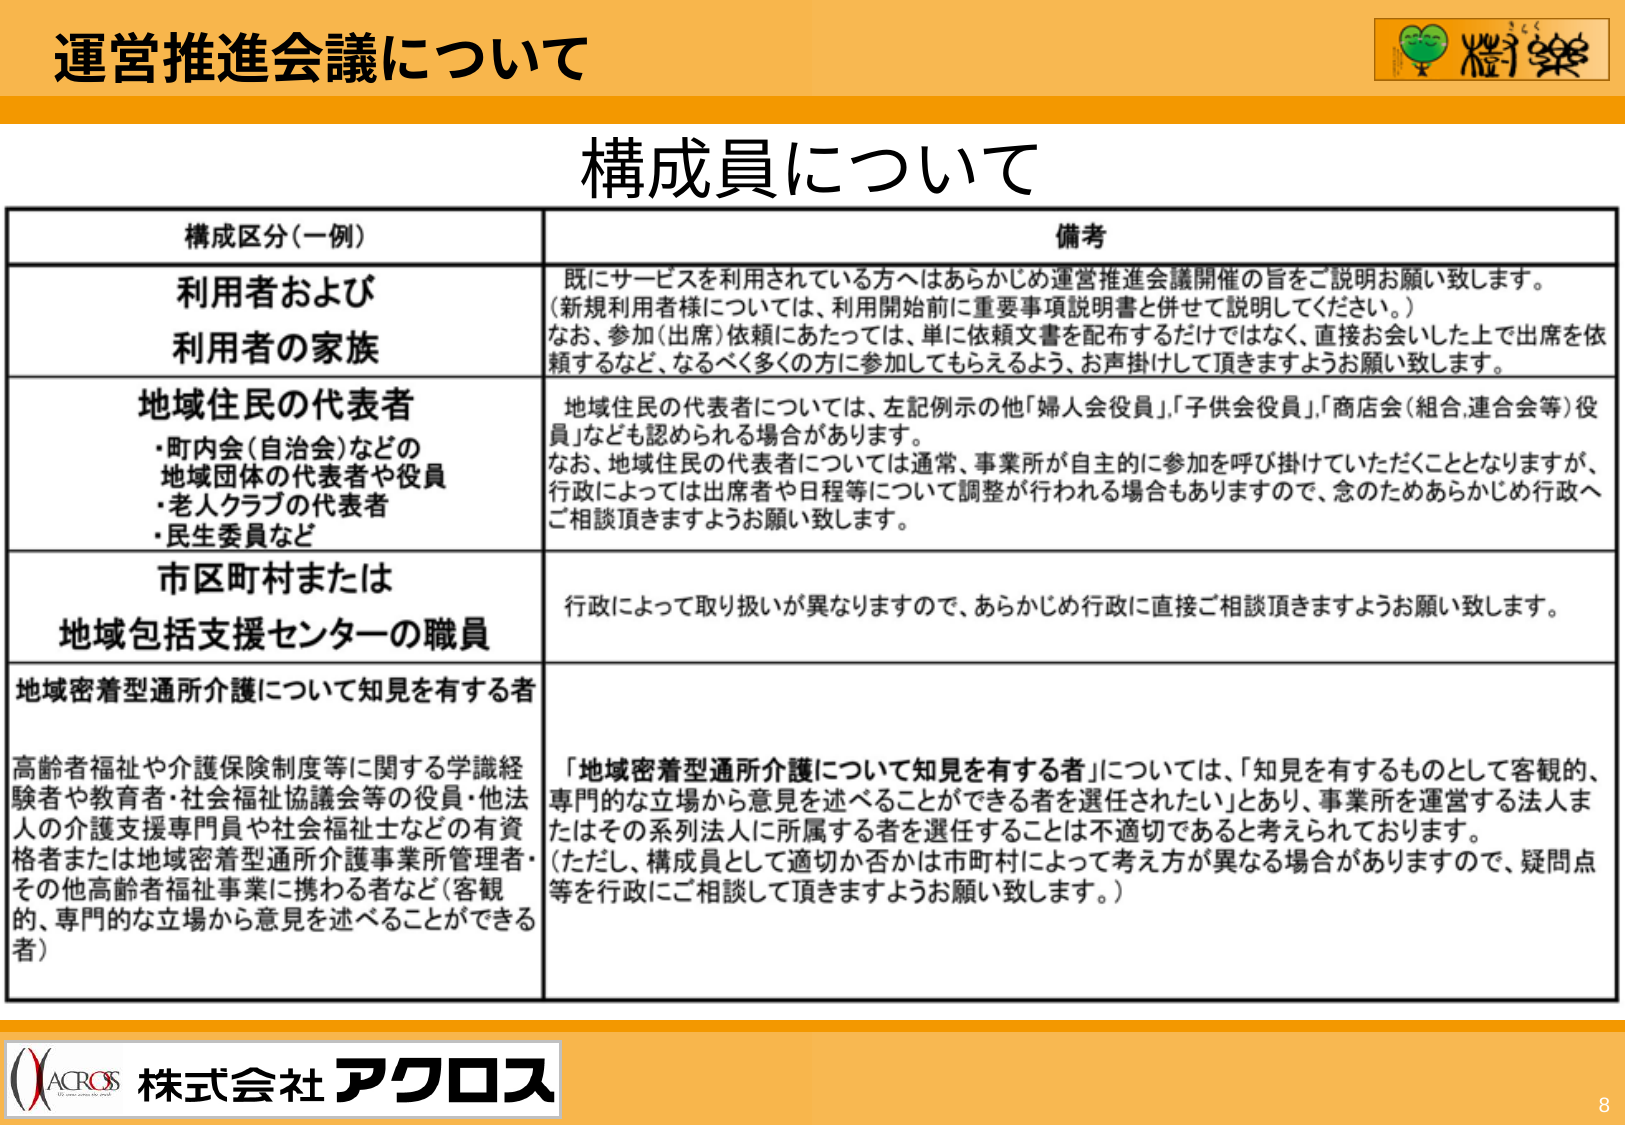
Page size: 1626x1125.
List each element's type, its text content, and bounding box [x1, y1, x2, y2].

text_box 構成員について [81, 120, 1544, 199]
text_box 運営推進会議について [38, 0, 1004, 96]
slide_number 8 [1452, 1082, 1625, 1125]
picture [0, 201, 1625, 1011]
picture [0, 1020, 1625, 1125]
picture [0, 0, 1625, 124]
